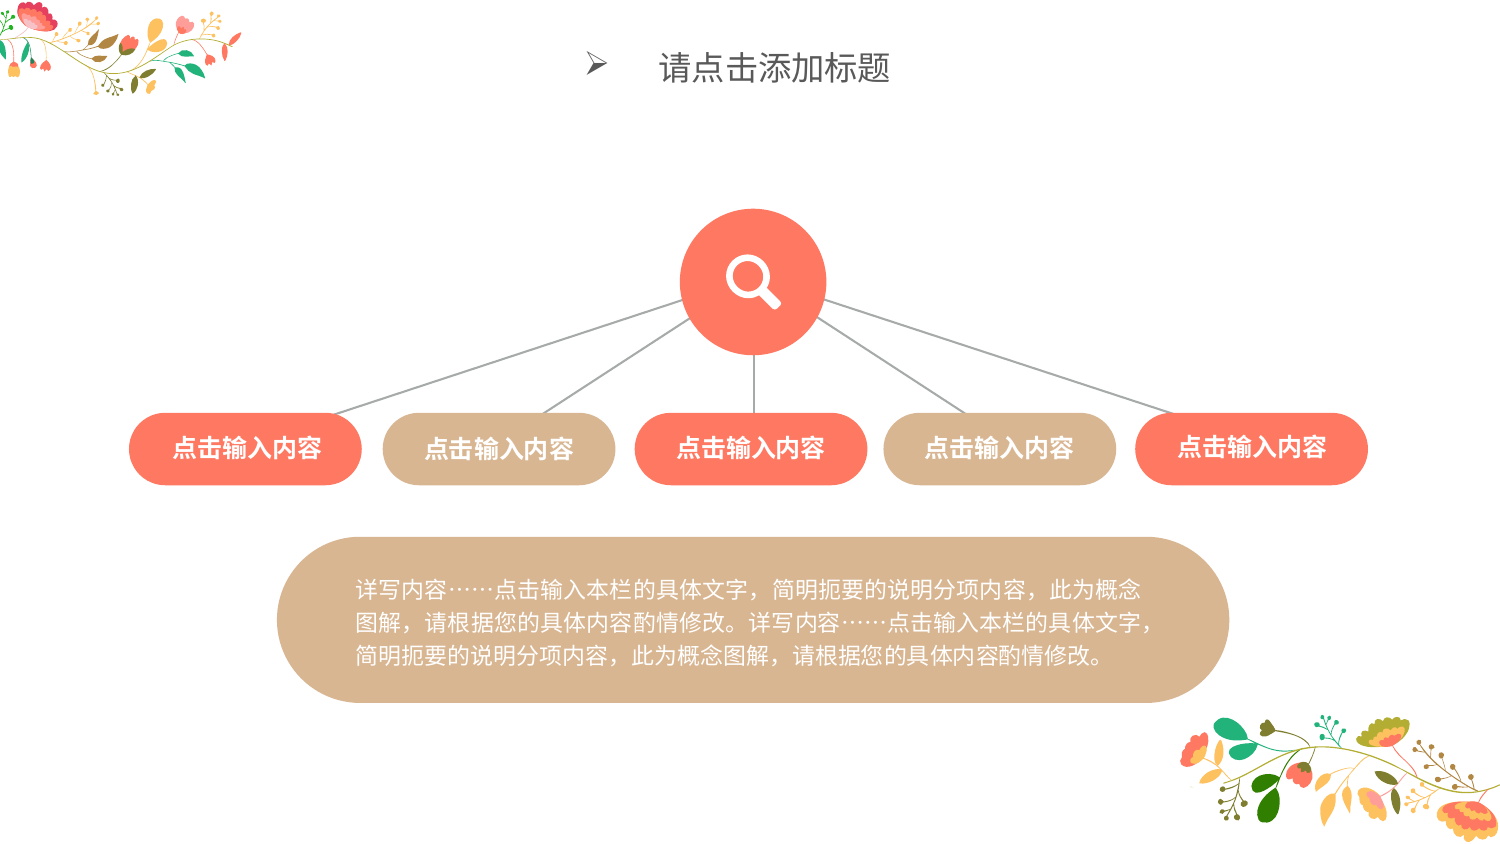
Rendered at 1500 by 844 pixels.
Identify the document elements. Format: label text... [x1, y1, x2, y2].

text_box [140, 412, 351, 423]
text_box 点击输入内容 [635, 423, 867, 475]
text_box 请点击添加标题 [568, 40, 907, 95]
text_box [645, 475, 857, 486]
text_box [139, 475, 351, 486]
text_box [1145, 474, 1358, 486]
text_box [392, 412, 606, 423]
text_box [1146, 412, 1357, 423]
text_box 点击输入内容 [383, 423, 615, 475]
text_box 点击输入内容 [884, 423, 1116, 475]
text_box [392, 475, 606, 486]
text_box 点击输入内容 [131, 423, 363, 475]
text_box 点击输入内容 [1136, 423, 1368, 474]
text_box [893, 475, 1107, 486]
text_box 详写内容……点击输入本栏的具体文字，简明扼要的说明分项内容，此为概念图解，请根据您的具体内容酌情修改。详写内容……点击输入本栏的具体文字，简明扼要的说明分项内容，此为概念图解，请根据您的具体内容酌情修改。 [355, 573, 1143, 667]
text_box [276, 536, 1230, 704]
text_box [645, 412, 857, 423]
text_box [893, 412, 1106, 423]
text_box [679, 208, 827, 356]
